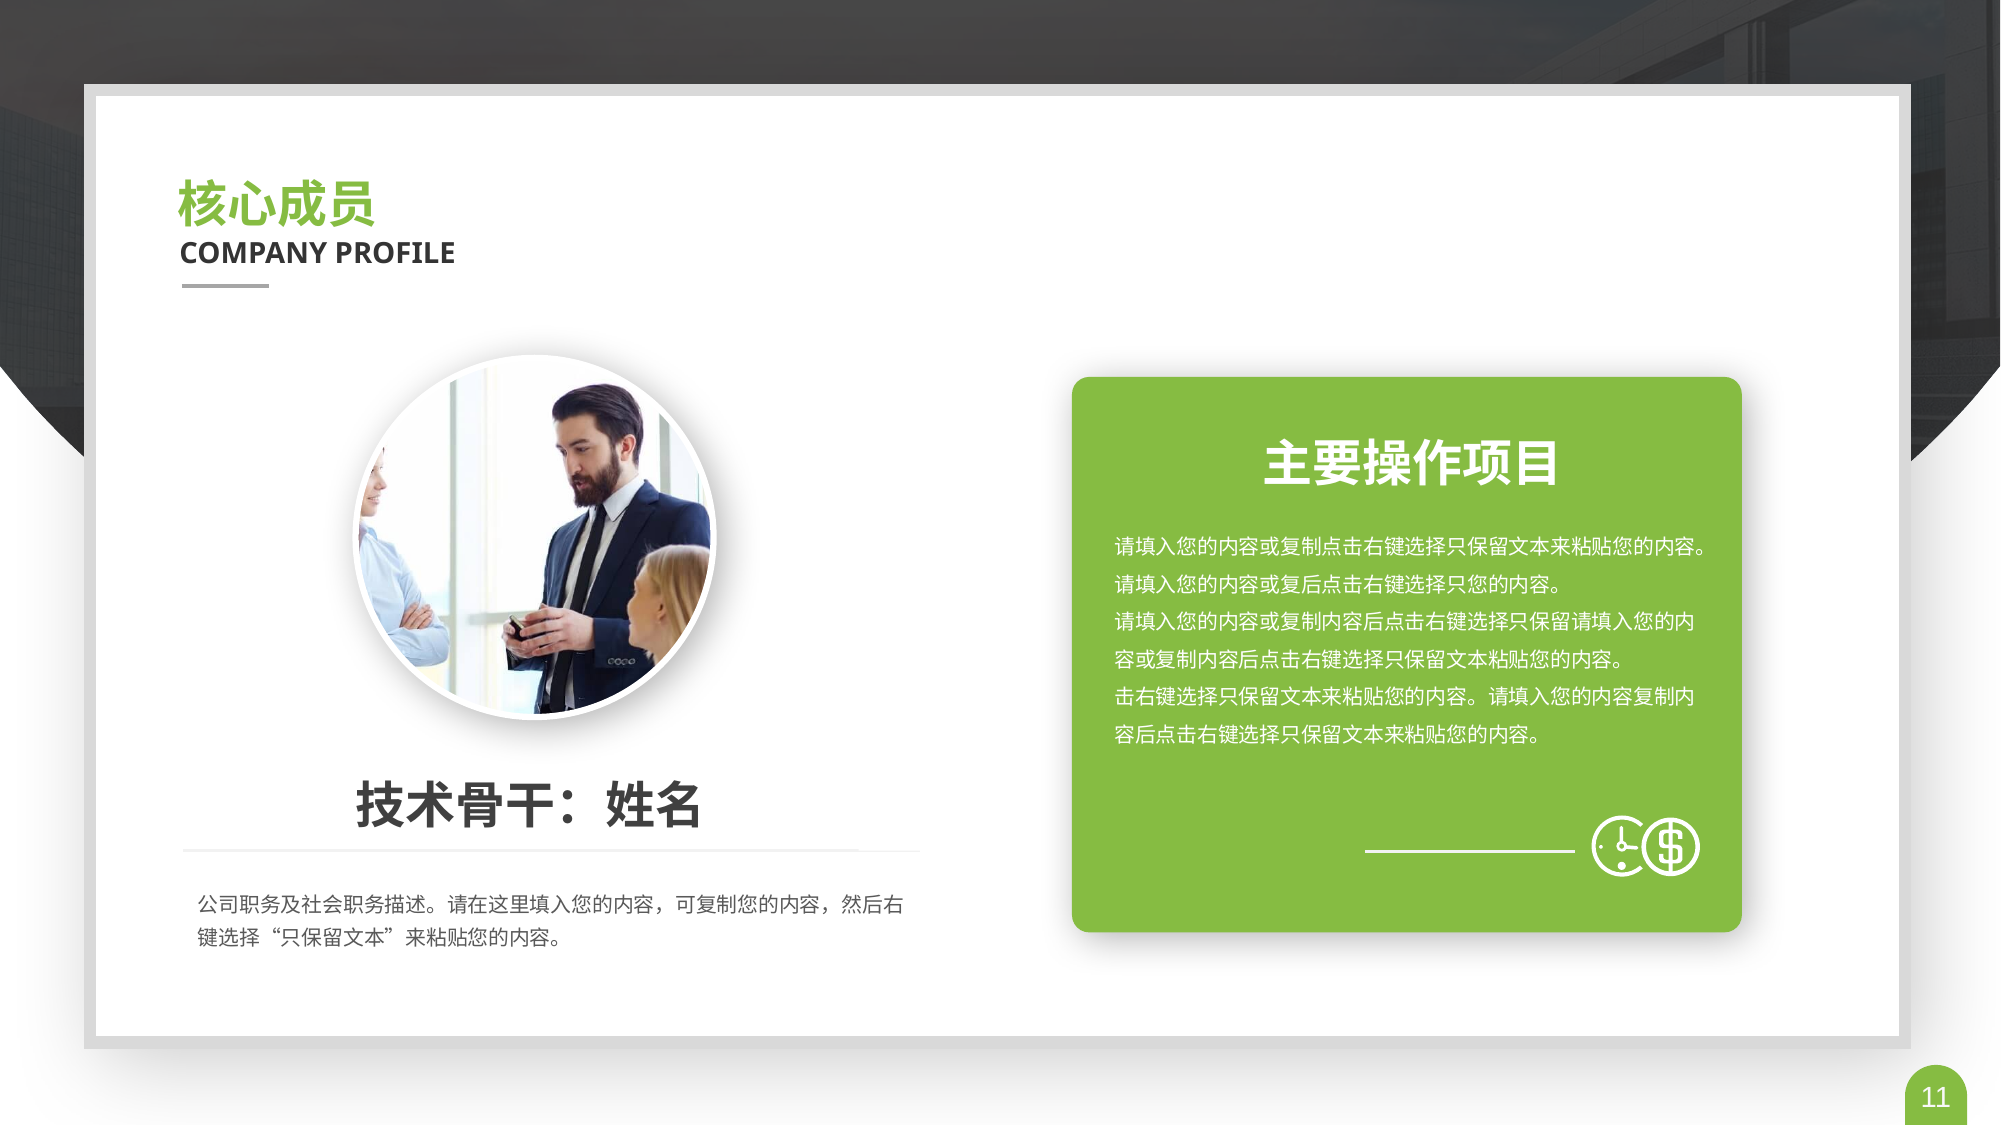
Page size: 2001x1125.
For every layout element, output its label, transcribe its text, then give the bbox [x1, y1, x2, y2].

text_box [354, 356, 715, 711]
text_box [1071, 376, 1742, 933]
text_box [183, 711, 923, 851]
text_box 请填入您的内容或复制点击右键选择只保留文本来粘贴您的内容。请填入您的内容或复后点击右键选择只您的内容。 请填入您的内容或复制内容后点击右键选择只保留请填入您的内容或复制内容后点击右键选择只保留文本粘贴您的内容。 击右键选择只保留文本来粘贴您的内容。请填入您的内容复制内容后点击右键选择只保留文本来粘贴您的内容。 [1099, 514, 1726, 754]
text_box 公司职务及社会职务描述。请在这里填入您的内容，可复制您的内容，然后右键选择“只保留文本”来粘贴您的内容。 [183, 877, 921, 957]
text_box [162, 146, 749, 312]
text_box 主要操作项目 [1196, 411, 1628, 499]
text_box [1364, 815, 1700, 877]
